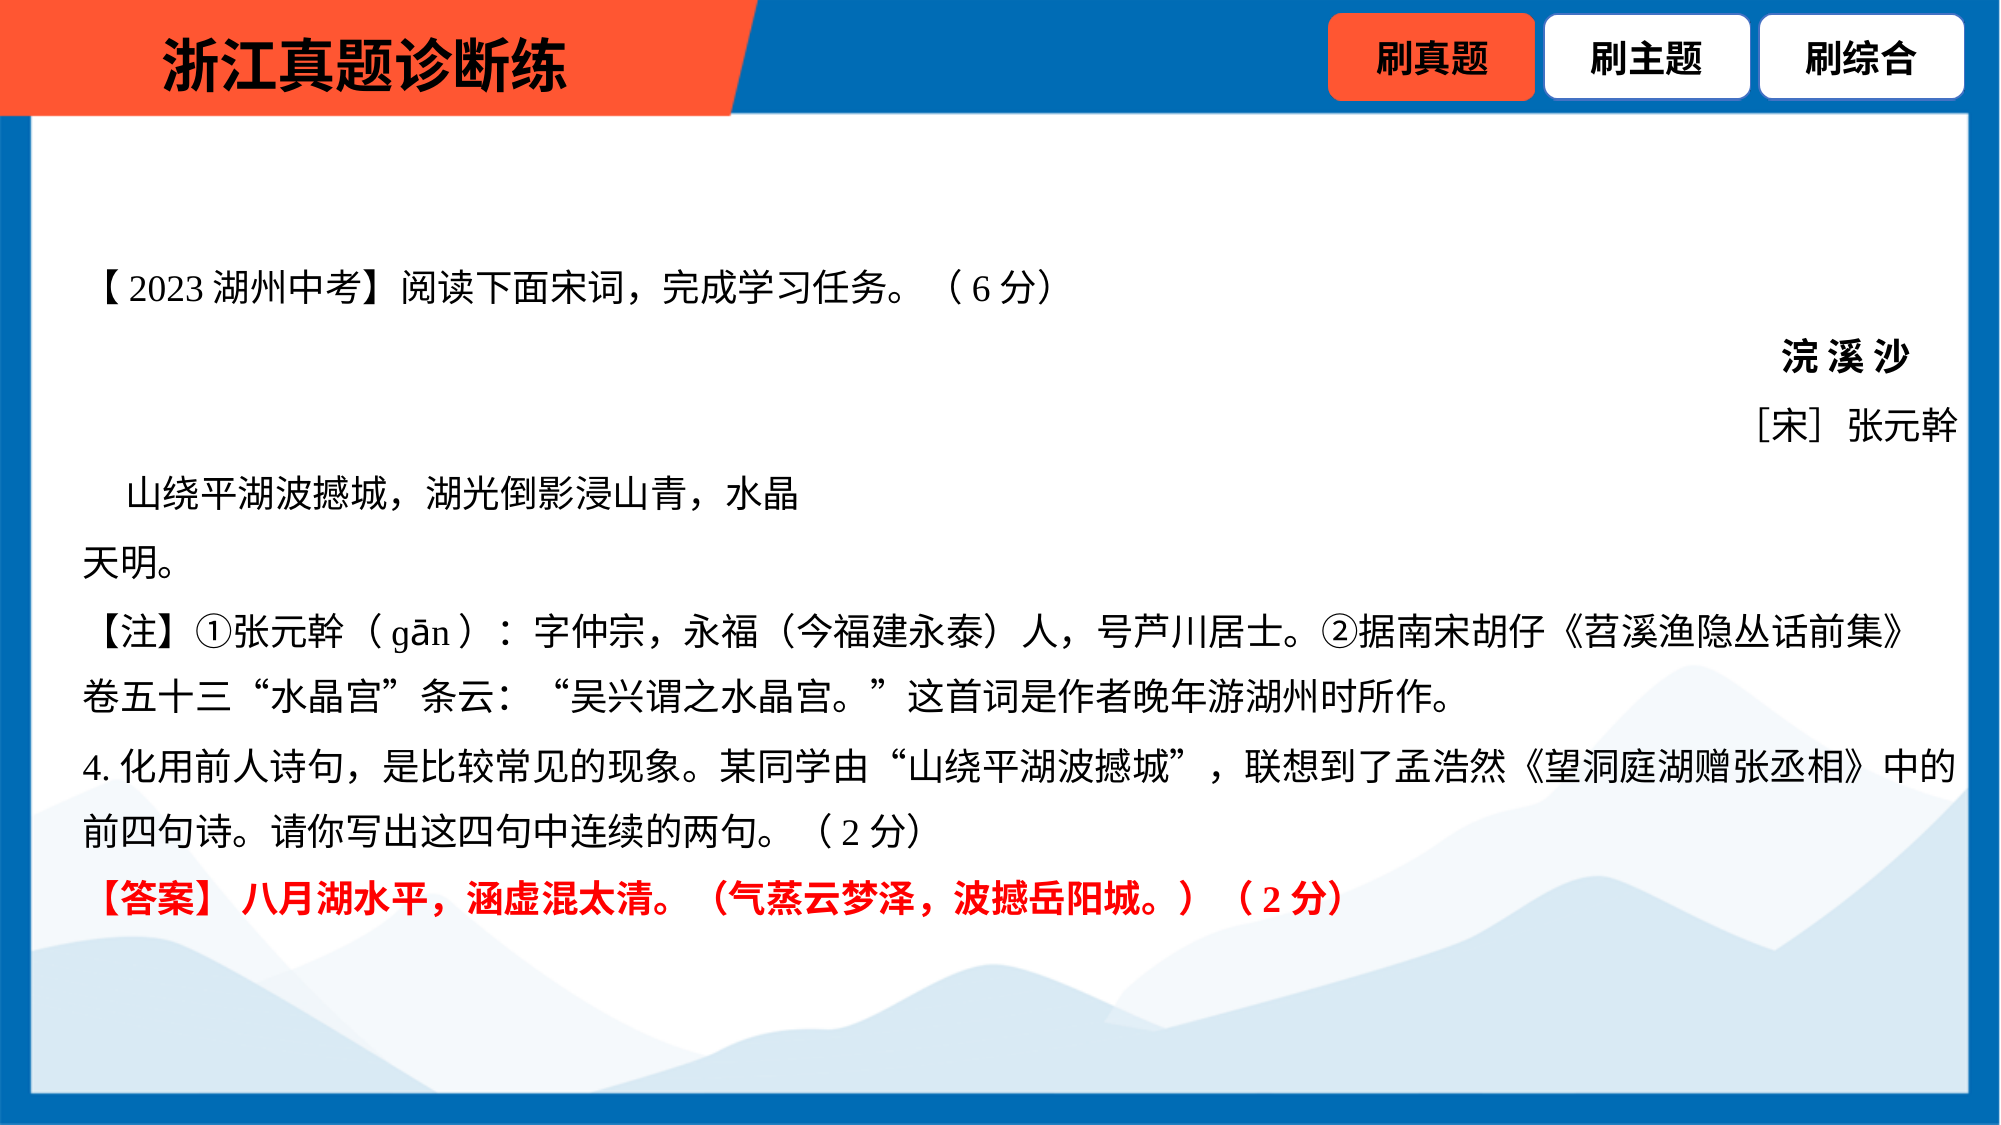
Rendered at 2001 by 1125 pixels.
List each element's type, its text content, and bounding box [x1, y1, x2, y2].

text_box 4.化用前人诗句，是比较常见的现象。某同学由“山绕平湖波撼城”，联想到了孟浩然《望洞庭湖赠张丞相》中的 前四句诗。请你写出这四句中连续的两句。（2分） [82, 719, 1917, 847]
picture [0, 0, 2000, 1125]
text_box 【答案】 八月湖水平，涵虚混太清。（气蒸云梦泽，波撼岳阳城。）（2分） [82, 855, 1917, 913]
